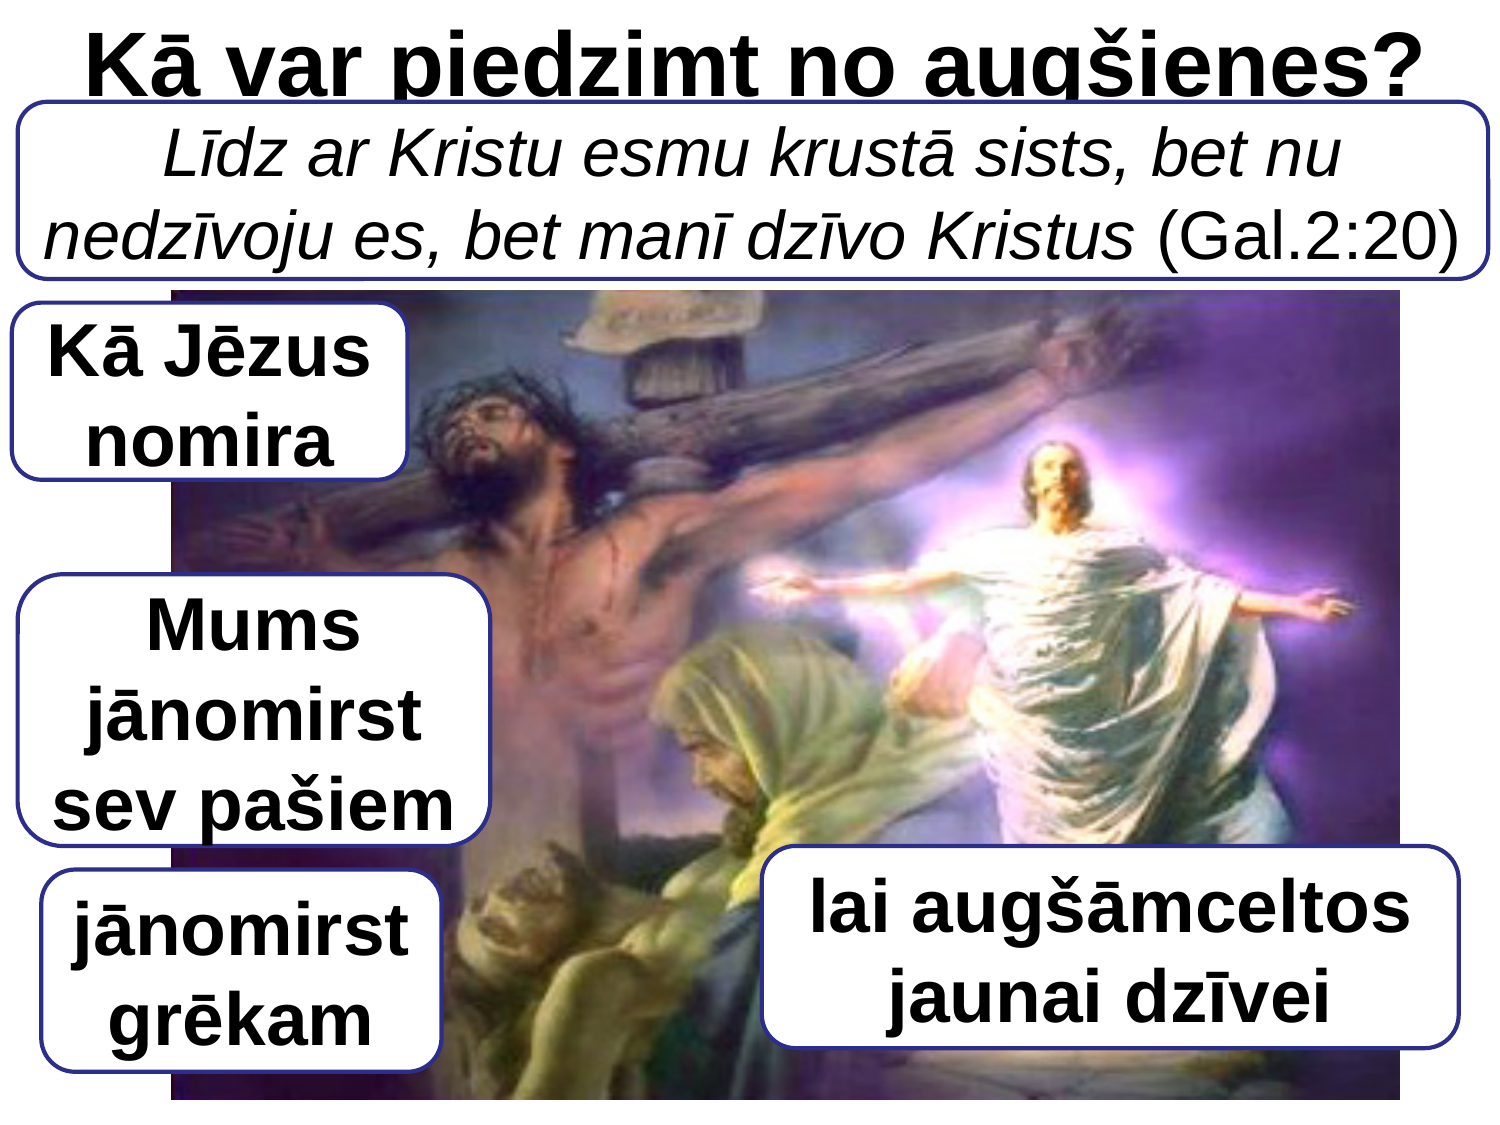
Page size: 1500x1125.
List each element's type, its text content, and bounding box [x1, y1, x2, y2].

text_box jānomirst grēkam [39, 867, 165, 1074]
text_box Kā Jēzus nomira [9, 300, 165, 482]
text_box Kā var piedzimt no augšienes? [5, 0, 1500, 148]
text_box lai augšāmceltos jaunai dzīvei [1405, 843, 1461, 1051]
text_box Mums jānomirst sev pašiem [15, 572, 165, 849]
text_box Līdz ar Kristu esmu krustā sists, bet nu nedzīvoju es, bet manī dzīvo Kristus (Gal.2:20) [15, 99, 1491, 282]
picture [170, 290, 1400, 1100]
